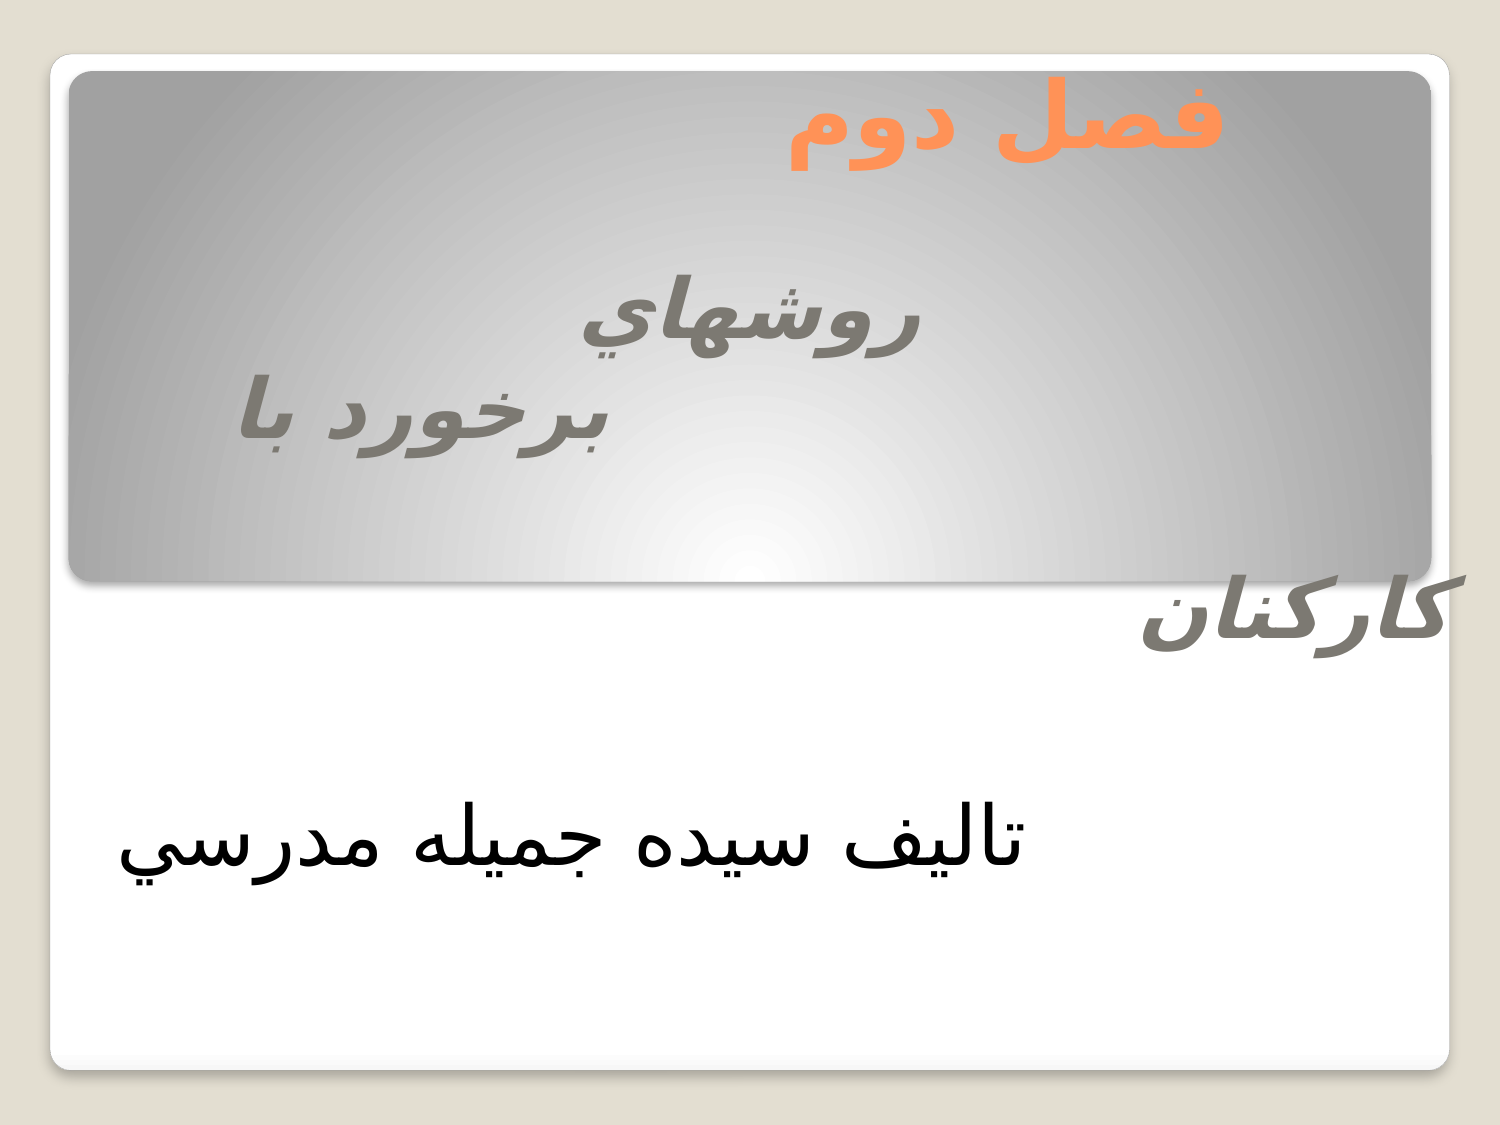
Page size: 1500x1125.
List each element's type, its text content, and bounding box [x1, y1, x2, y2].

title فصل دوم [0, 0, 1500, 174]
text_box تاليف سيده جميله مدرسي [74, 774, 1500, 890]
subtitle روشهاي برخورد با كاركنان [0, 174, 1500, 1125]
